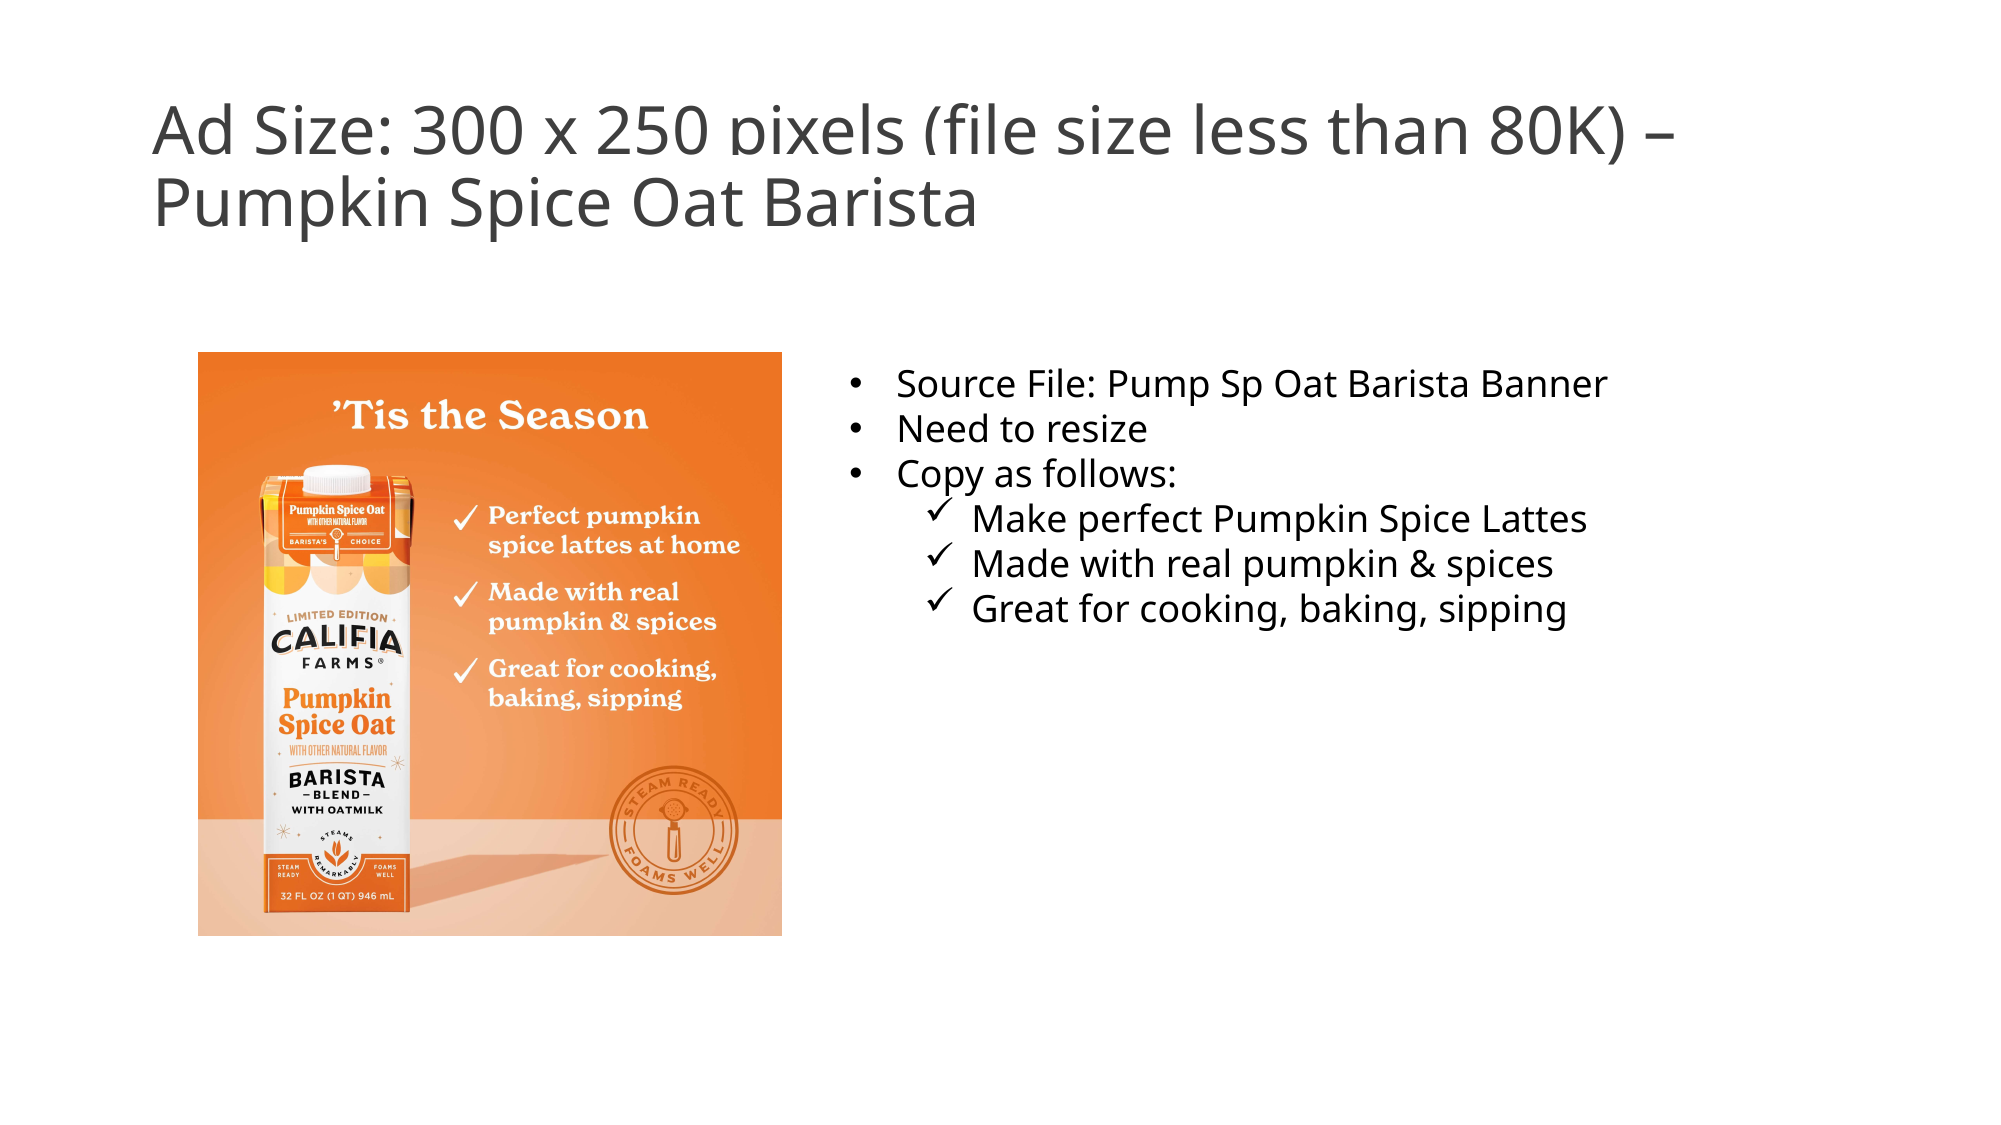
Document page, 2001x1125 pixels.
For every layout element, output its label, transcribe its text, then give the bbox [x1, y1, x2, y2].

text_box Source File: Pump Sp Oat Barista Banner Need to resize Copy as follows: Make perfect Pumpkin Spice Lattes Made with real pumpkin & spices Great for cooking, baking, sipping [834, 352, 1941, 638]
title Ad Size: 300 x 250 pixels (file size less than 80K) – Pumpkin Spice Oat Barista [137, 59, 1863, 278]
picture [197, 352, 782, 936]
